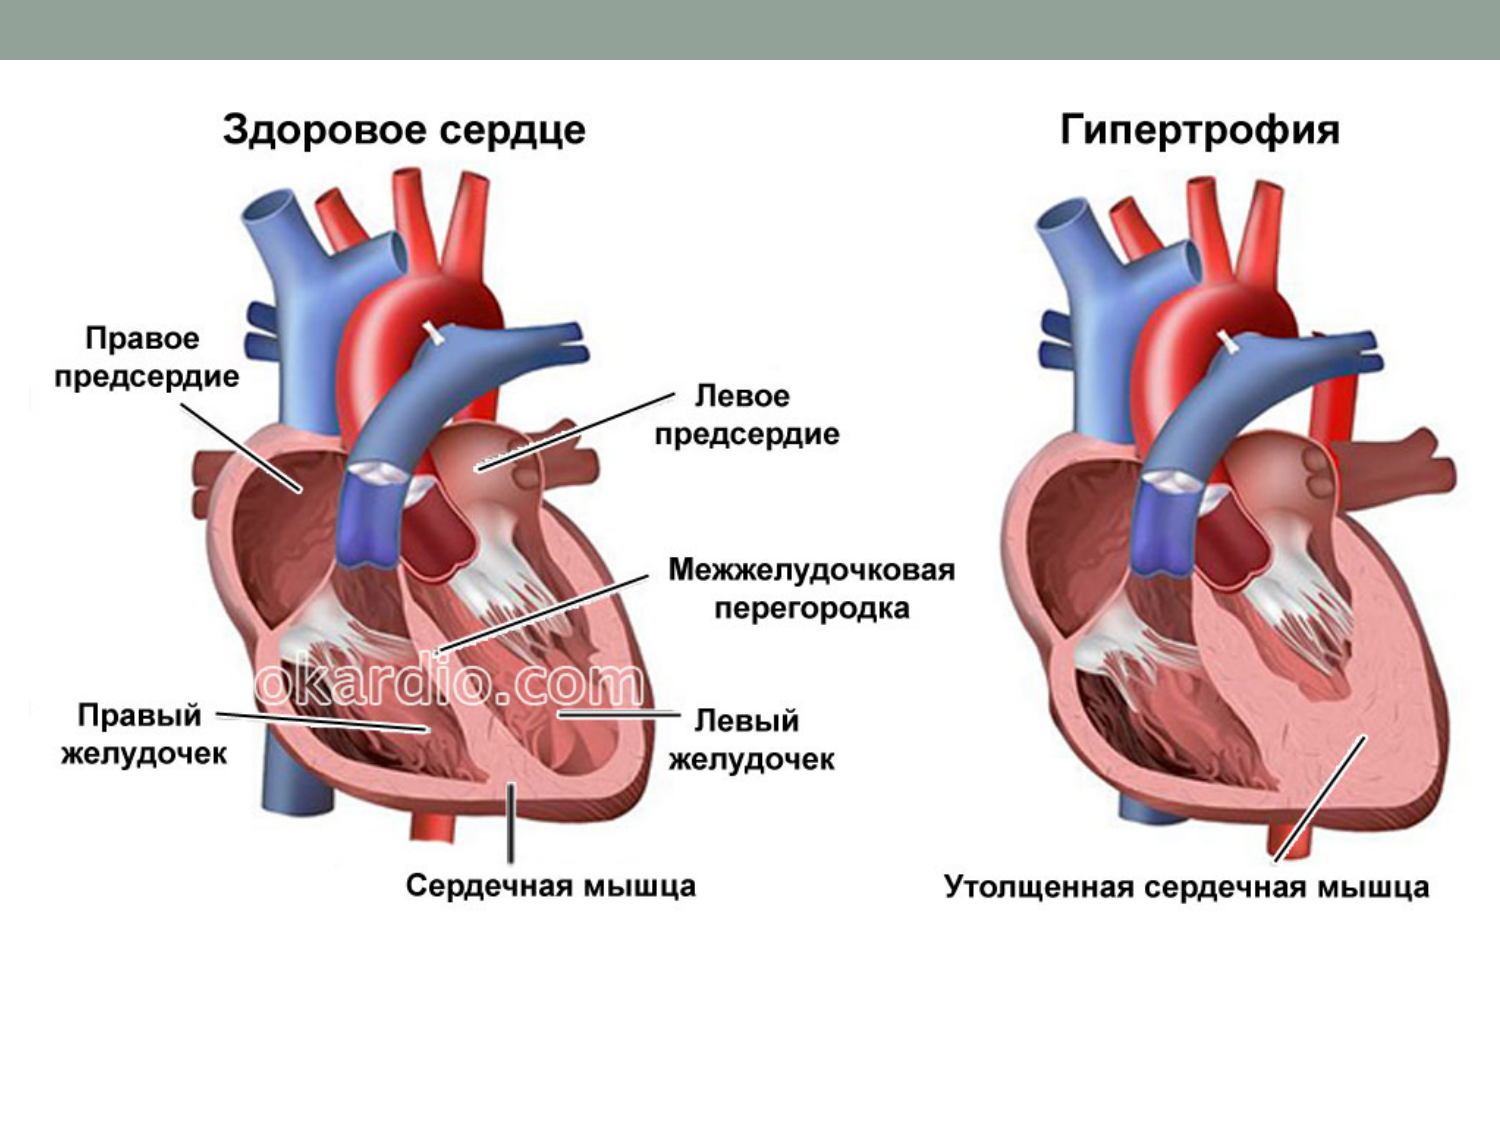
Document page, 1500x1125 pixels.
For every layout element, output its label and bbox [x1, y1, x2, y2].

picture [28, 89, 1496, 927]
